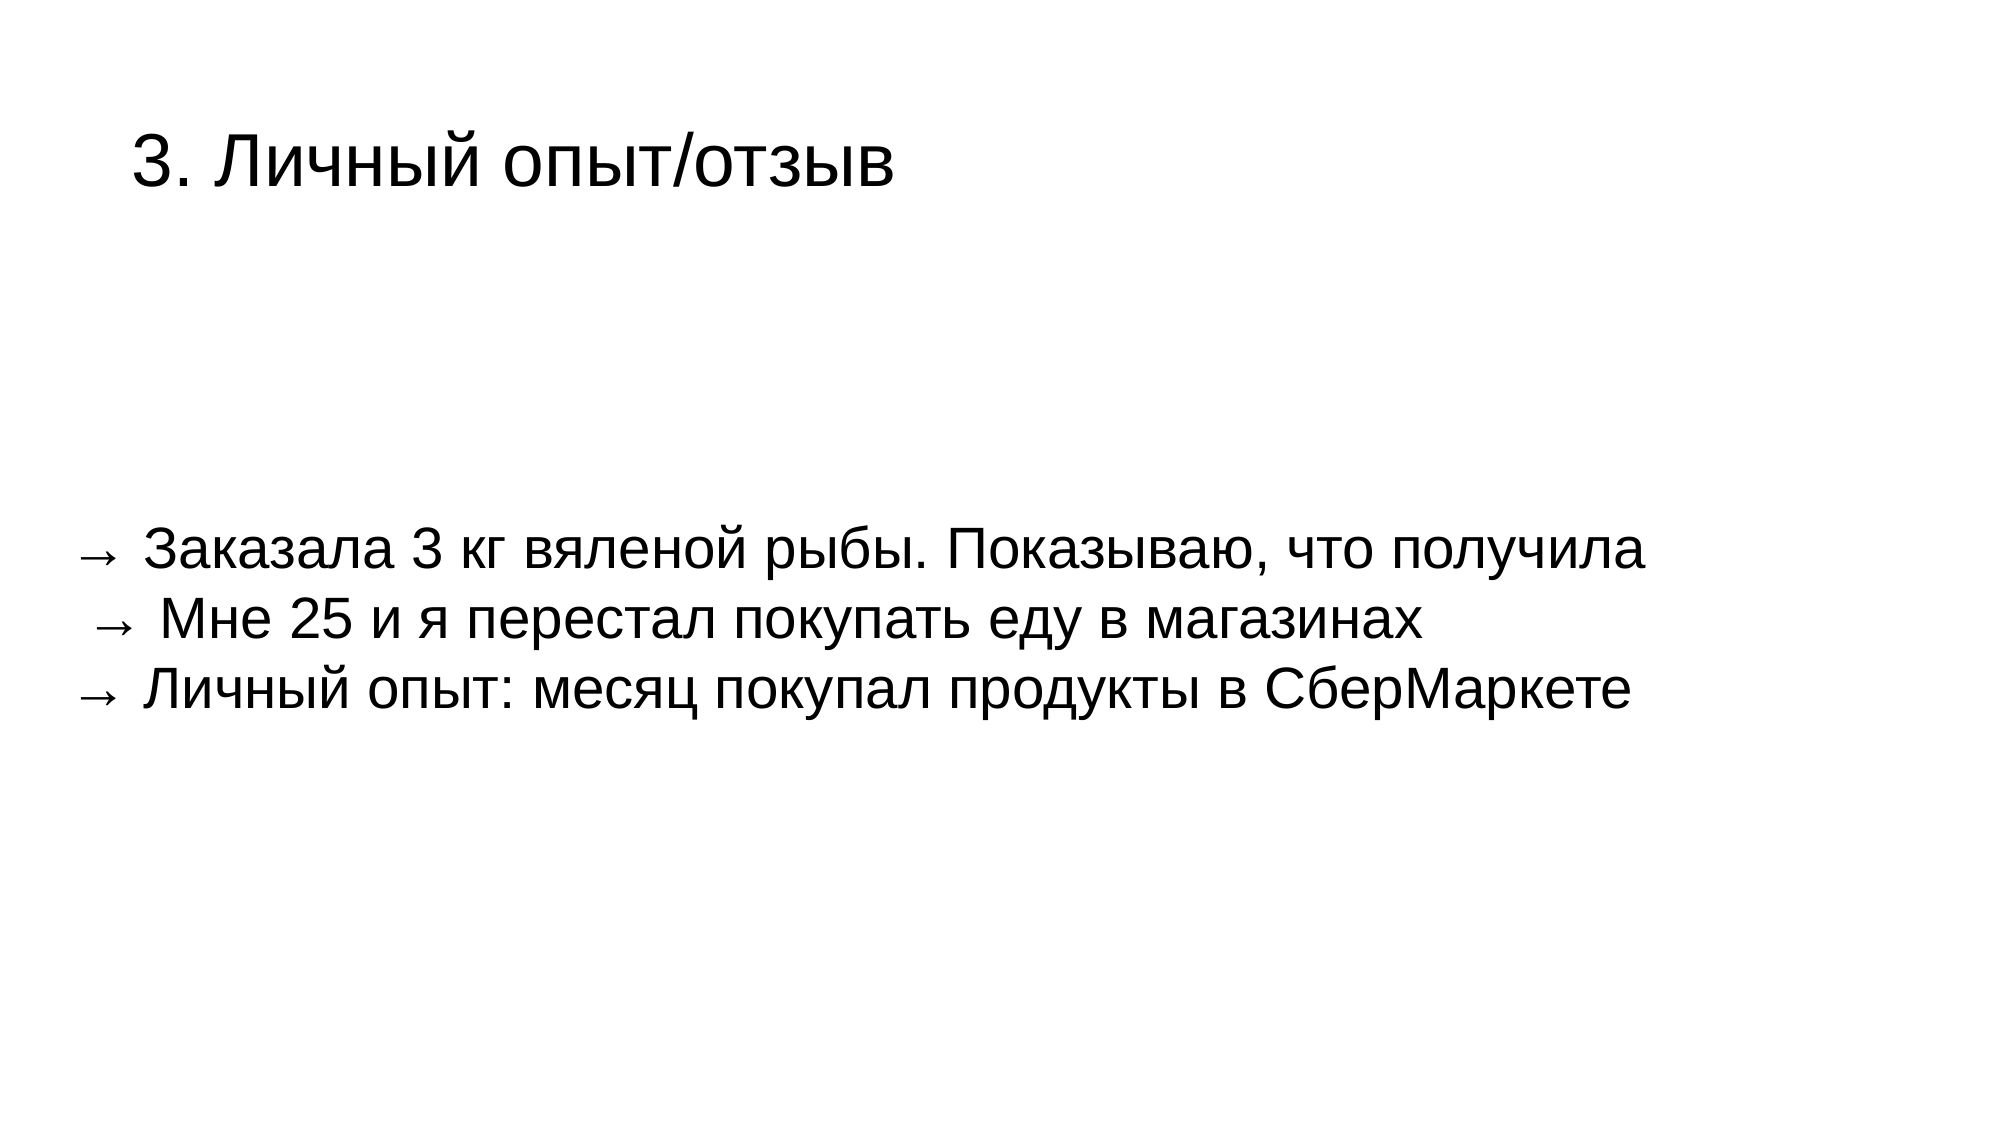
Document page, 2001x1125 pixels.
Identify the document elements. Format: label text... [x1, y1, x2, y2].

subtitle → Заказала 3 кг вяленой рыбы. Показываю, что получила → Мне 25 и я перестал покупать еду в магазинах → Личный опыт: месяц покупал продукты в СберМаркете [69, 243, 1935, 1066]
title 3. Личный опыт/отзыв [131, 68, 1735, 243]
